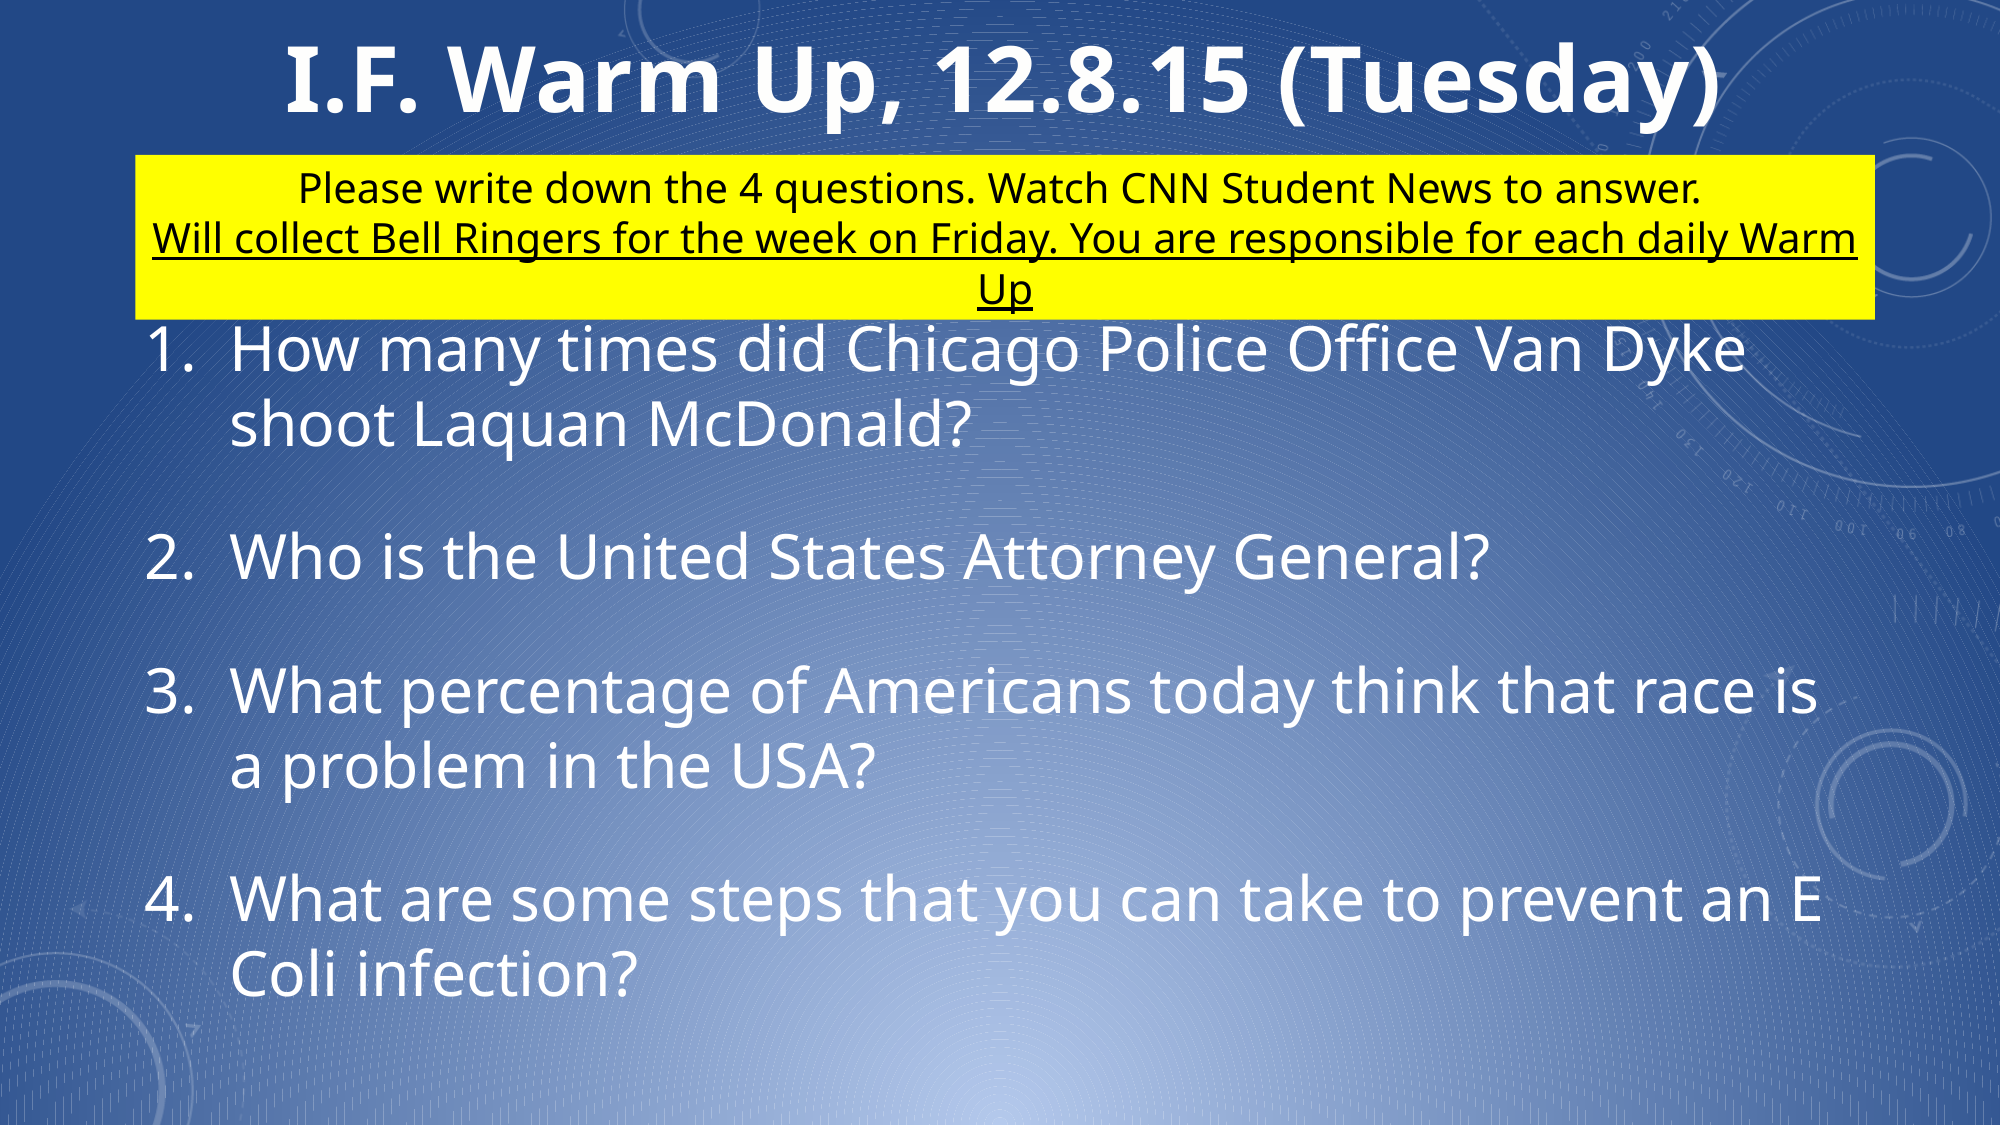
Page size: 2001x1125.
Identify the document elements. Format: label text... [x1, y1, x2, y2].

text_box Please write down the 4 questions. Watch CNN Student News to answer. Will collect Bell Ringers for the week on Friday. You are responsible for each daily Warm Up [135, 154, 1875, 301]
text_box How many times did Chicago Police Office Van Dyke shoot Laquan McDonald? Who is the United States Attorney General? What percentage of Americans today think that race is a problem in the USA? What are some steps that you can take to prevent an E Coli infection? [67, 301, 1943, 1125]
text_box I.F. Warm Up, 12.8.15 (Tuesday) [135, 13, 1875, 139]
picture [0, 0, 2000, 1125]
